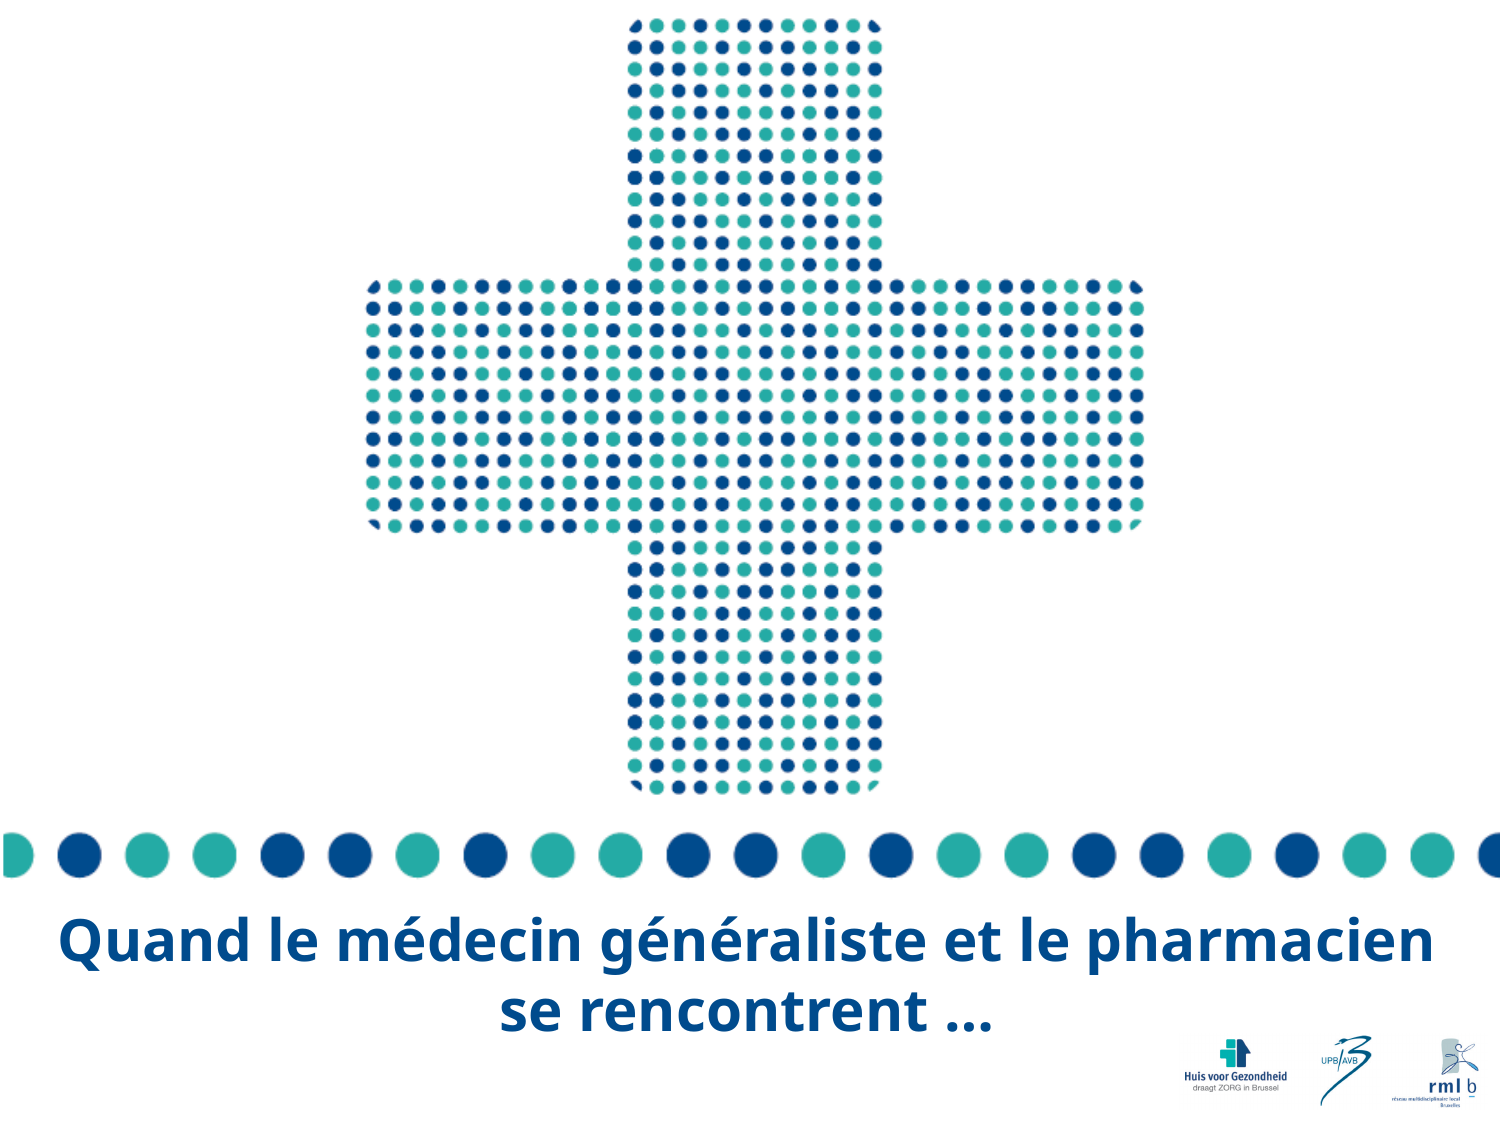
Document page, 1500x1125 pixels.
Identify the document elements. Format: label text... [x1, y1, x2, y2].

text_box Quand le médecin généraliste et le pharmacien se rencontrent … [31, 895, 1463, 1051]
